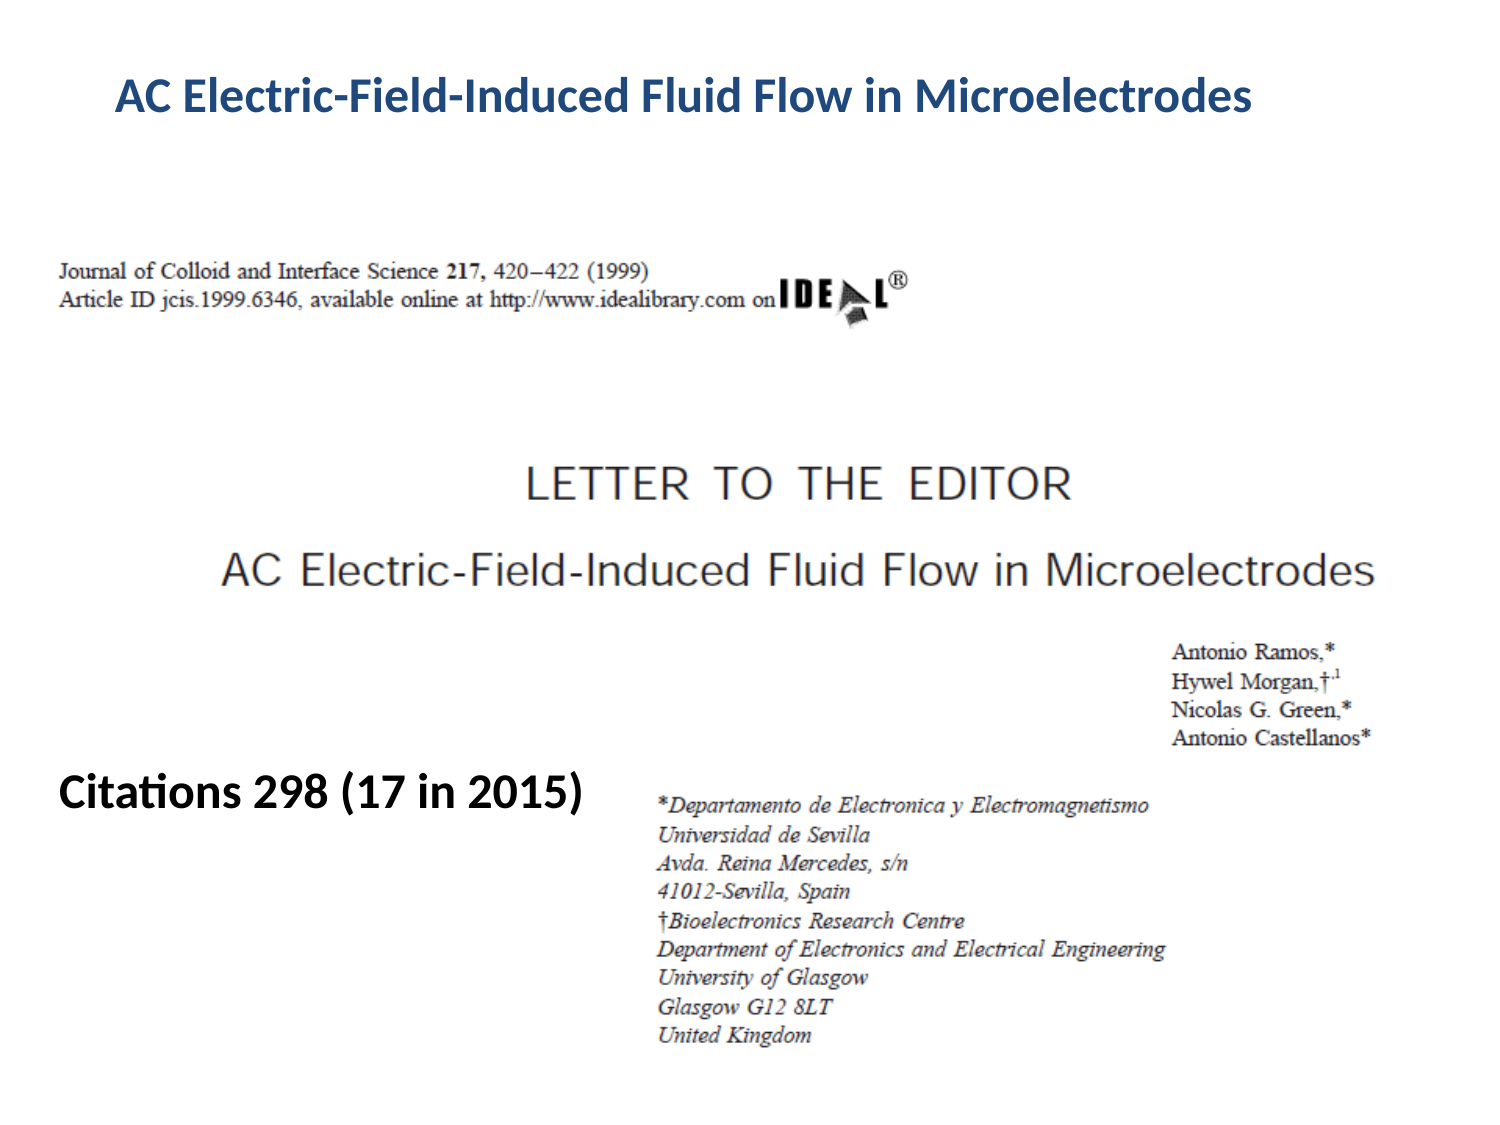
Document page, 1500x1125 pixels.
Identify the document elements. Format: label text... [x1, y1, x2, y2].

picture [643, 633, 1390, 1068]
text_box AC Electric-Field-Induced Fluid Flow in Microelectrodes [100, 54, 1365, 190]
text_box Citations 298 (17 in 2015) [44, 751, 600, 827]
picture [40, 243, 1486, 619]
